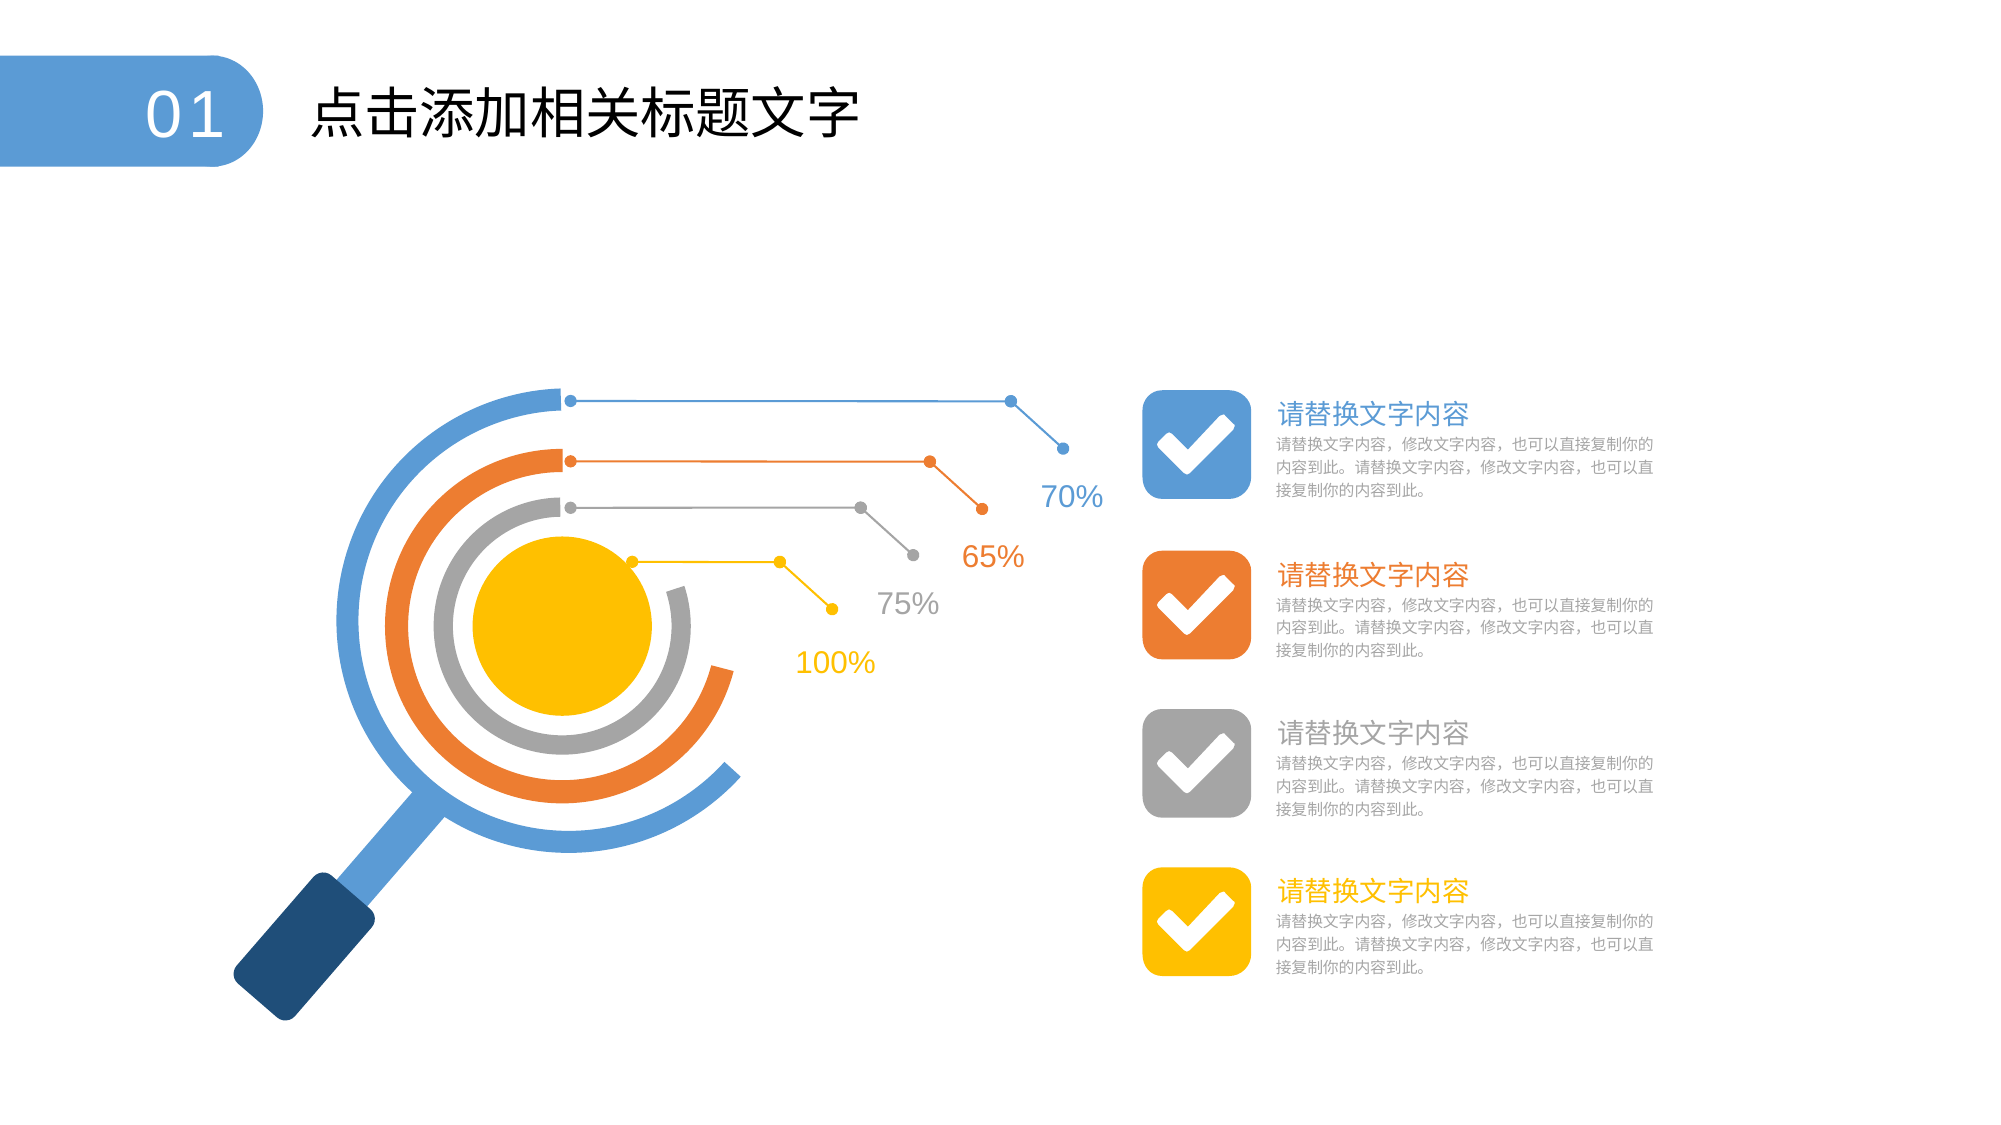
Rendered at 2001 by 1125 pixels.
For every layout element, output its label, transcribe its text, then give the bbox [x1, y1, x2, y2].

text_box 100% [801, 634, 876, 680]
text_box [1275, 867, 1660, 978]
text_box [230, 388, 801, 982]
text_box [570, 507, 914, 556]
text_box 70% [1040, 468, 1104, 514]
text_box 点击添加相关标题文字 [318, 70, 910, 152]
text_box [570, 461, 983, 509]
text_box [0, 55, 318, 167]
text_box [1142, 709, 1252, 818]
text_box [1142, 867, 1252, 977]
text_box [1275, 551, 1660, 661]
text_box 75% [876, 575, 940, 621]
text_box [1275, 390, 1660, 501]
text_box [632, 561, 833, 610]
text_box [570, 400, 1064, 449]
text_box [1142, 390, 1252, 499]
text_box 65% [961, 528, 1025, 574]
text_box [1142, 550, 1252, 660]
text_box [1275, 709, 1660, 819]
